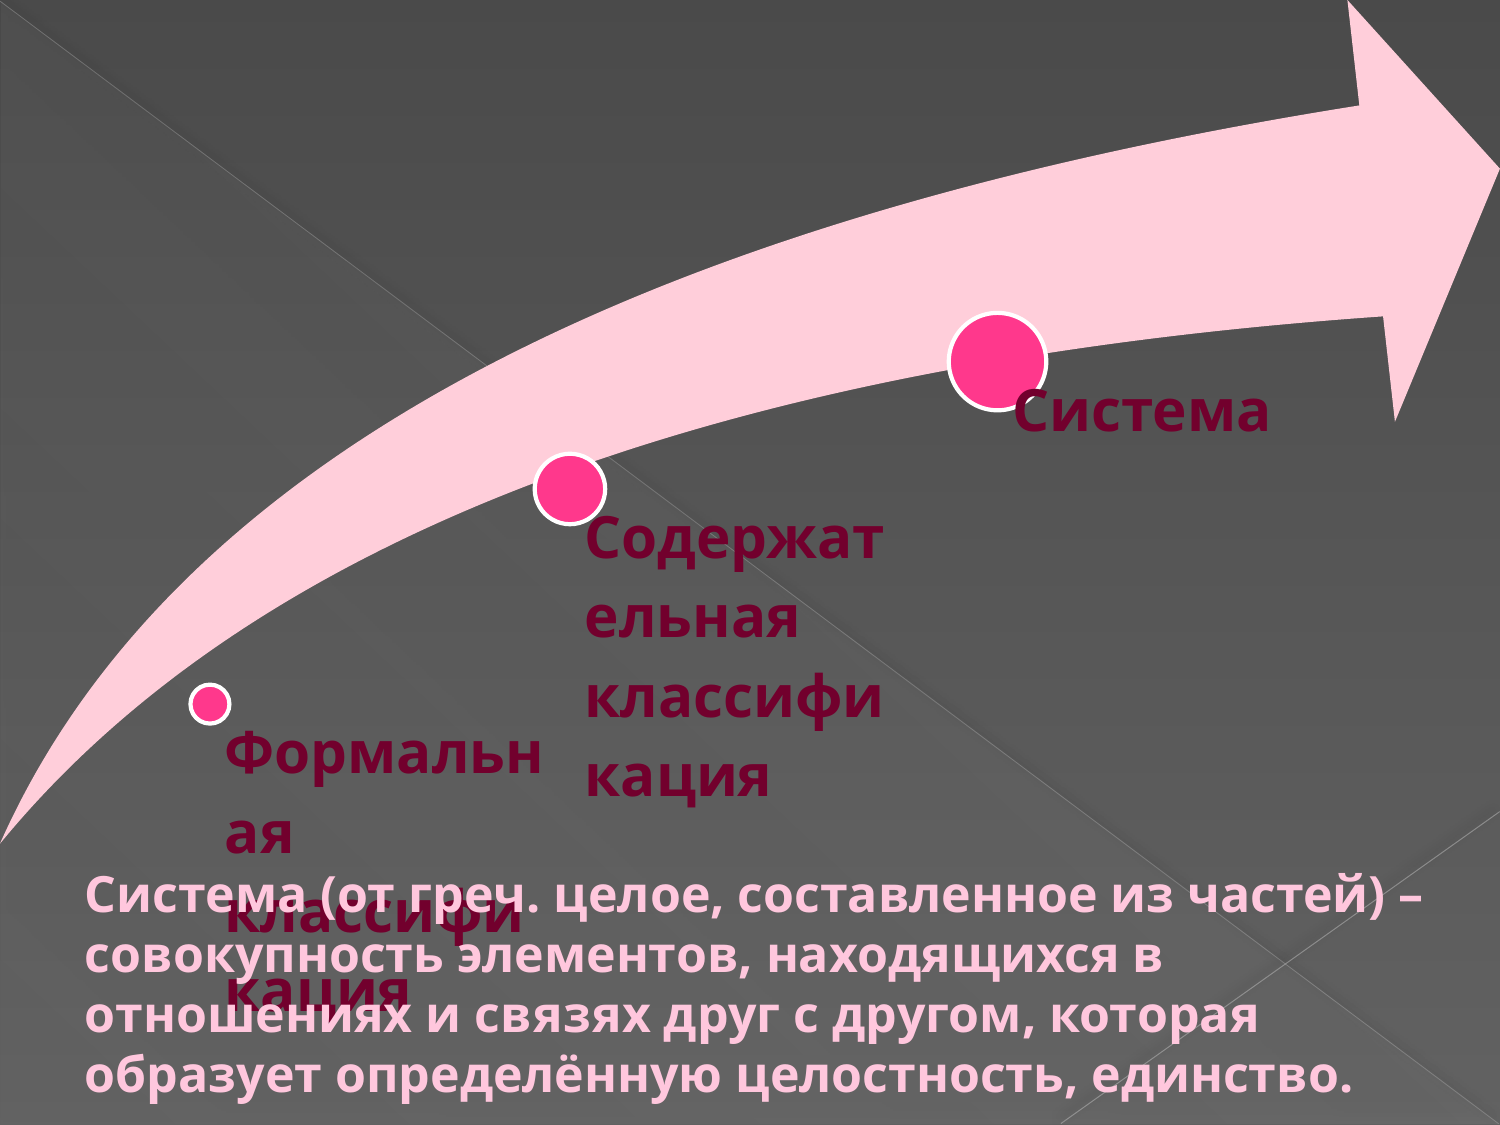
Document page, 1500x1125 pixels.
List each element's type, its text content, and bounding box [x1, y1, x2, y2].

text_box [0, 0, 1500, 844]
text_box Система (от греч. целое, составленное из частей) – совокупность элементов, находящихся в отношениях и связях друг с другом, которая образует определённую целостность, единство. [70, 855, 1500, 1111]
